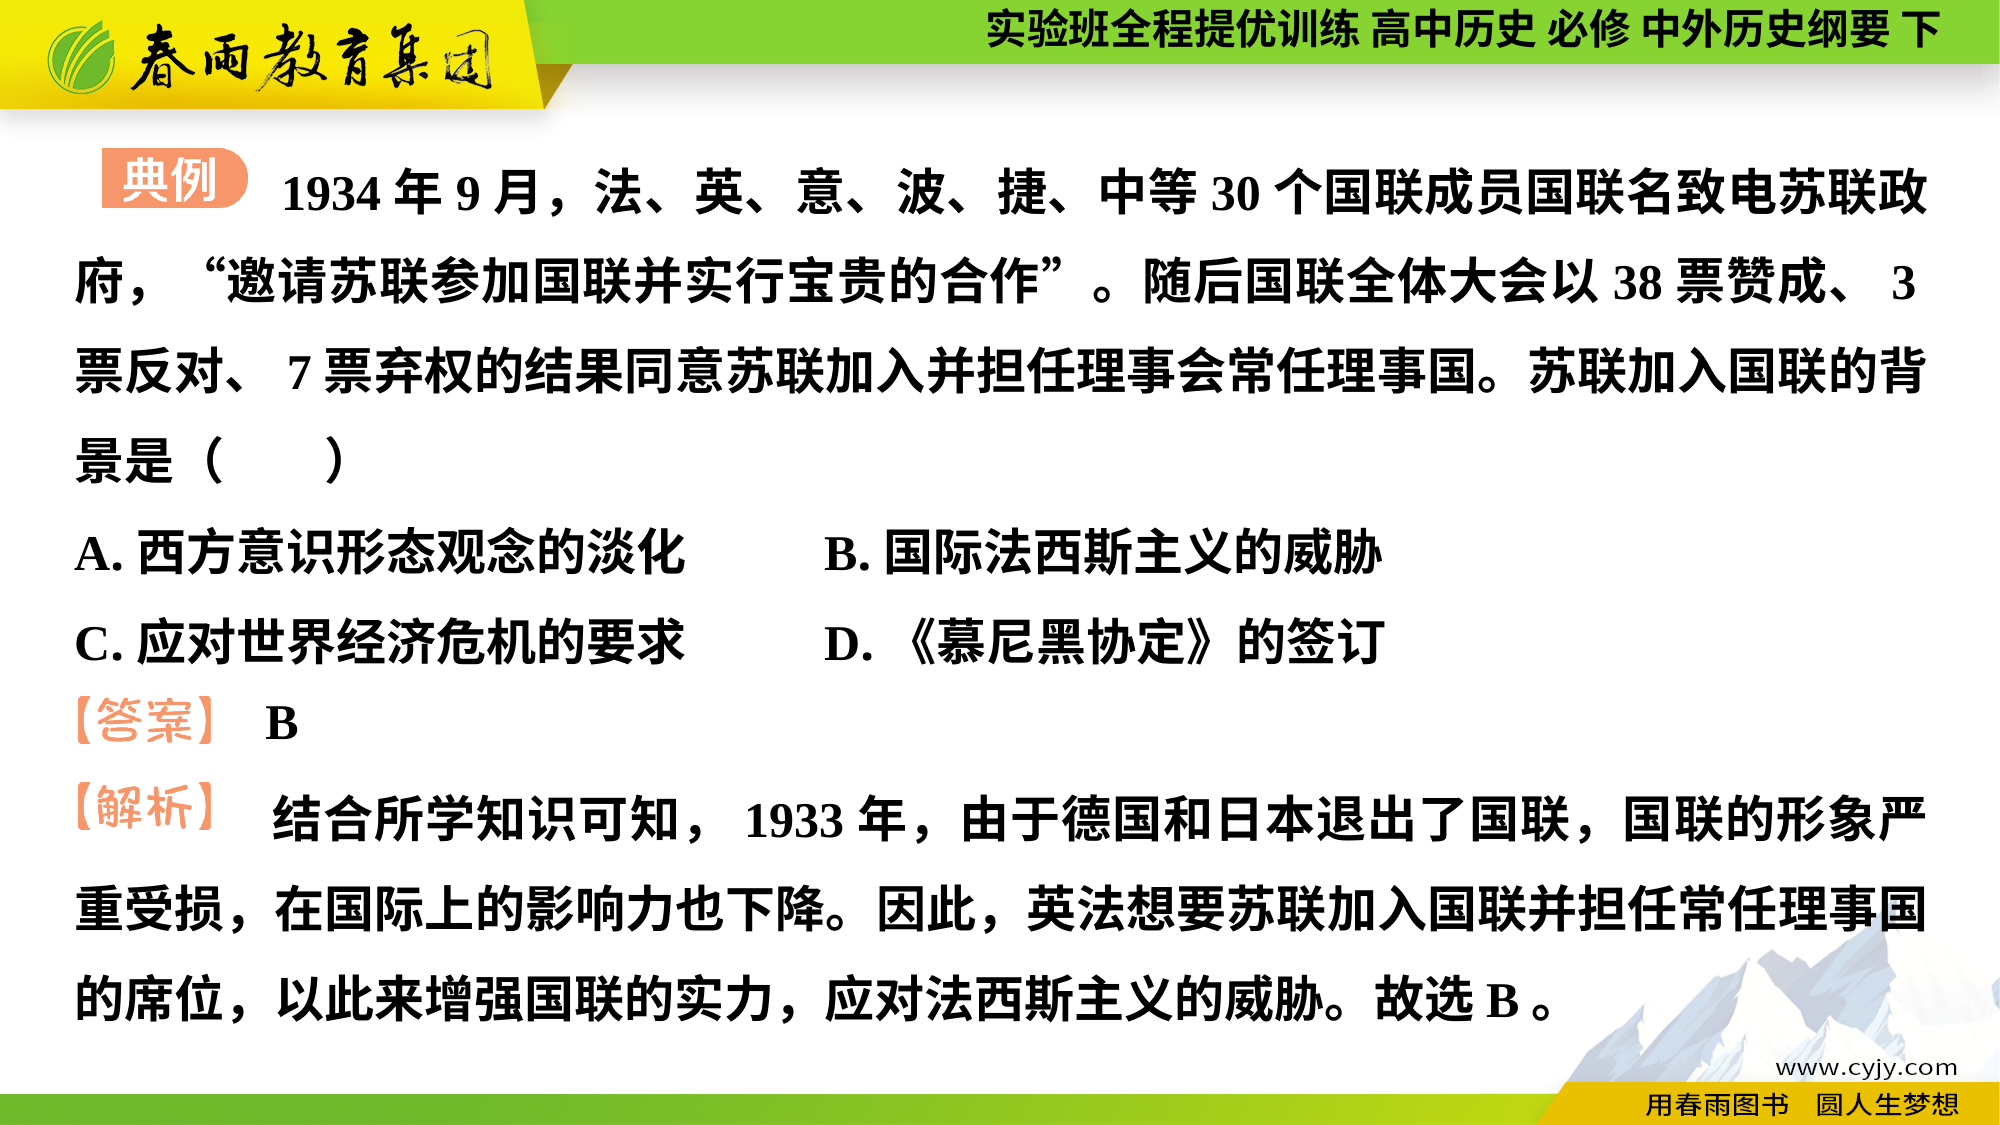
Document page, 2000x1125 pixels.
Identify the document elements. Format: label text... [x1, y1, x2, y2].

list 1934年9月，法、英、意、波、捷、中等30个国联成员国联名致电苏联政府，“邀请苏联参加国联并实行宝贵的合作”。随后国联全体大会以38票赞成、3票反对、7票弃权的结果同意苏联加入并担任理事会常任理事国。苏联加入国联的背景是（ ） A.西方意识形态观念的淡化 B.国际法西斯主义的威胁 C.应对世界经济危机的要求 D.《慕尼黑协定》的签订 [59, 122, 1944, 683]
text_box 结合所学知识可知，1933年，由于德国和日本退出了国联，国联的形象严重受损，在国际上的影响力也下降。因此，英法想要苏联加入国联并担任常任理事国的席位，以此来增强国联的实力，应对法西斯主义的威胁。故选B。 [59, 749, 1944, 1035]
text_box B [250, 682, 314, 749]
picture [0, 0, 2000, 1125]
